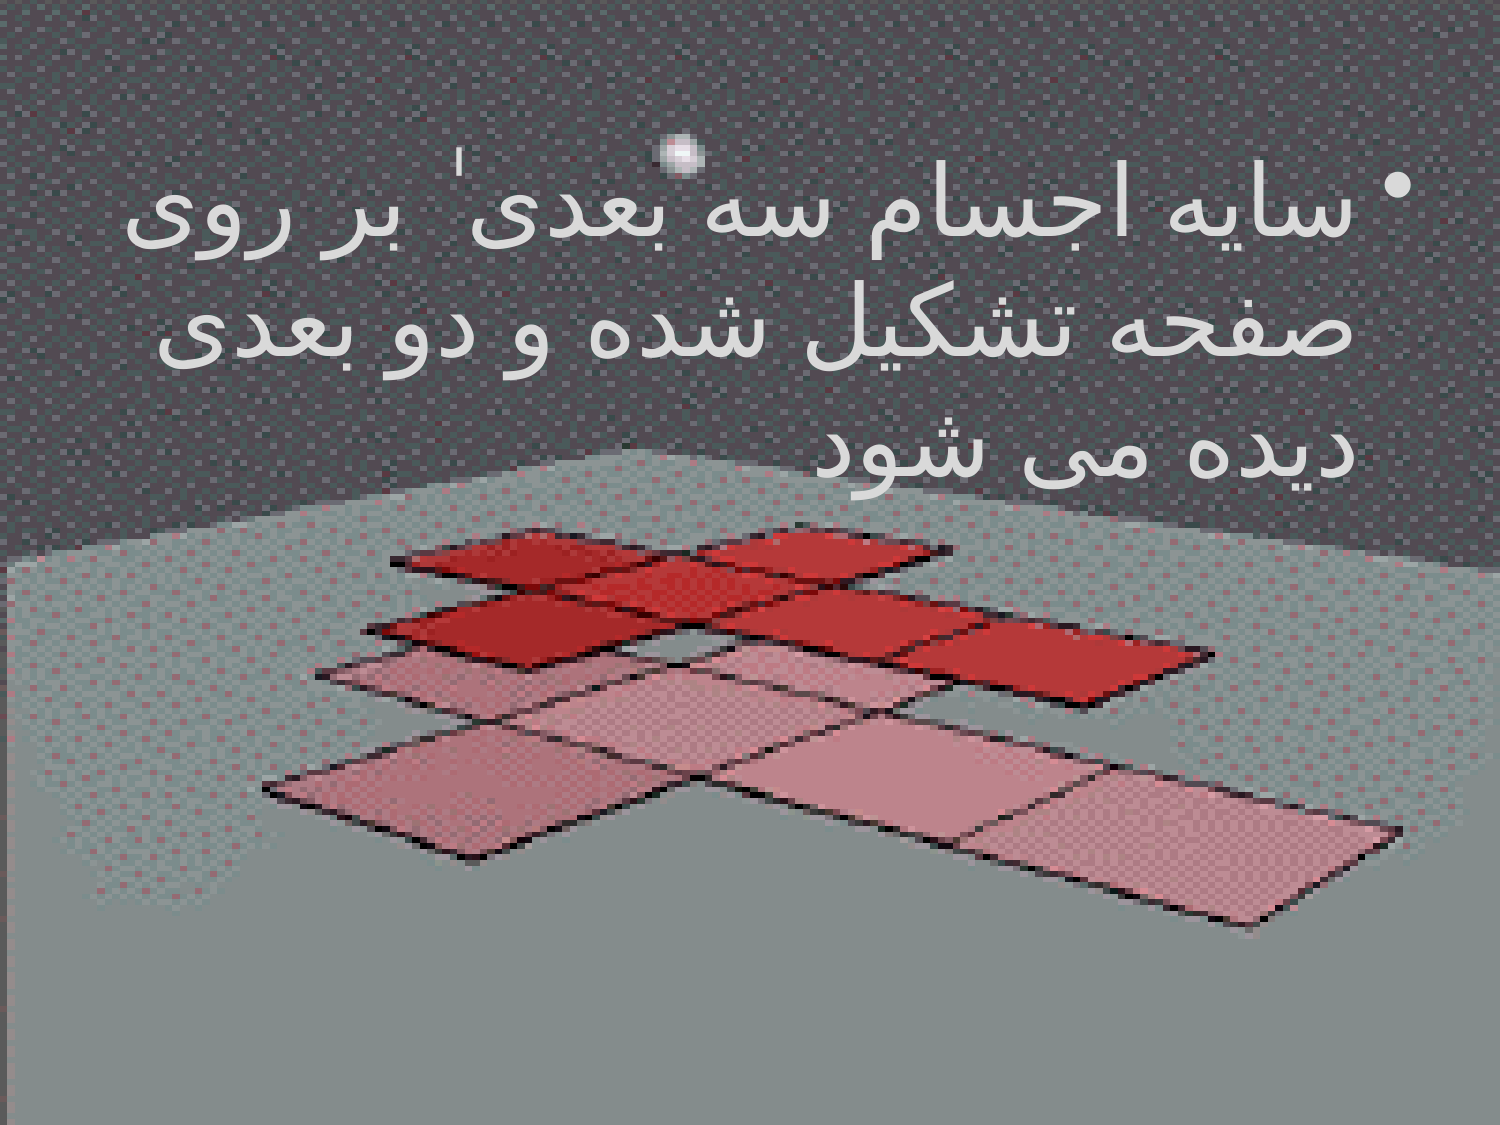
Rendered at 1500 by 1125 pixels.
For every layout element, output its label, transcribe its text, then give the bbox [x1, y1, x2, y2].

list سایه اجسام سه بعدی ٰ بر روی صفحه تشکیل شده و دو بعدی دیده می شود [81, 128, 1433, 477]
picture [0, 0, 1500, 1125]
